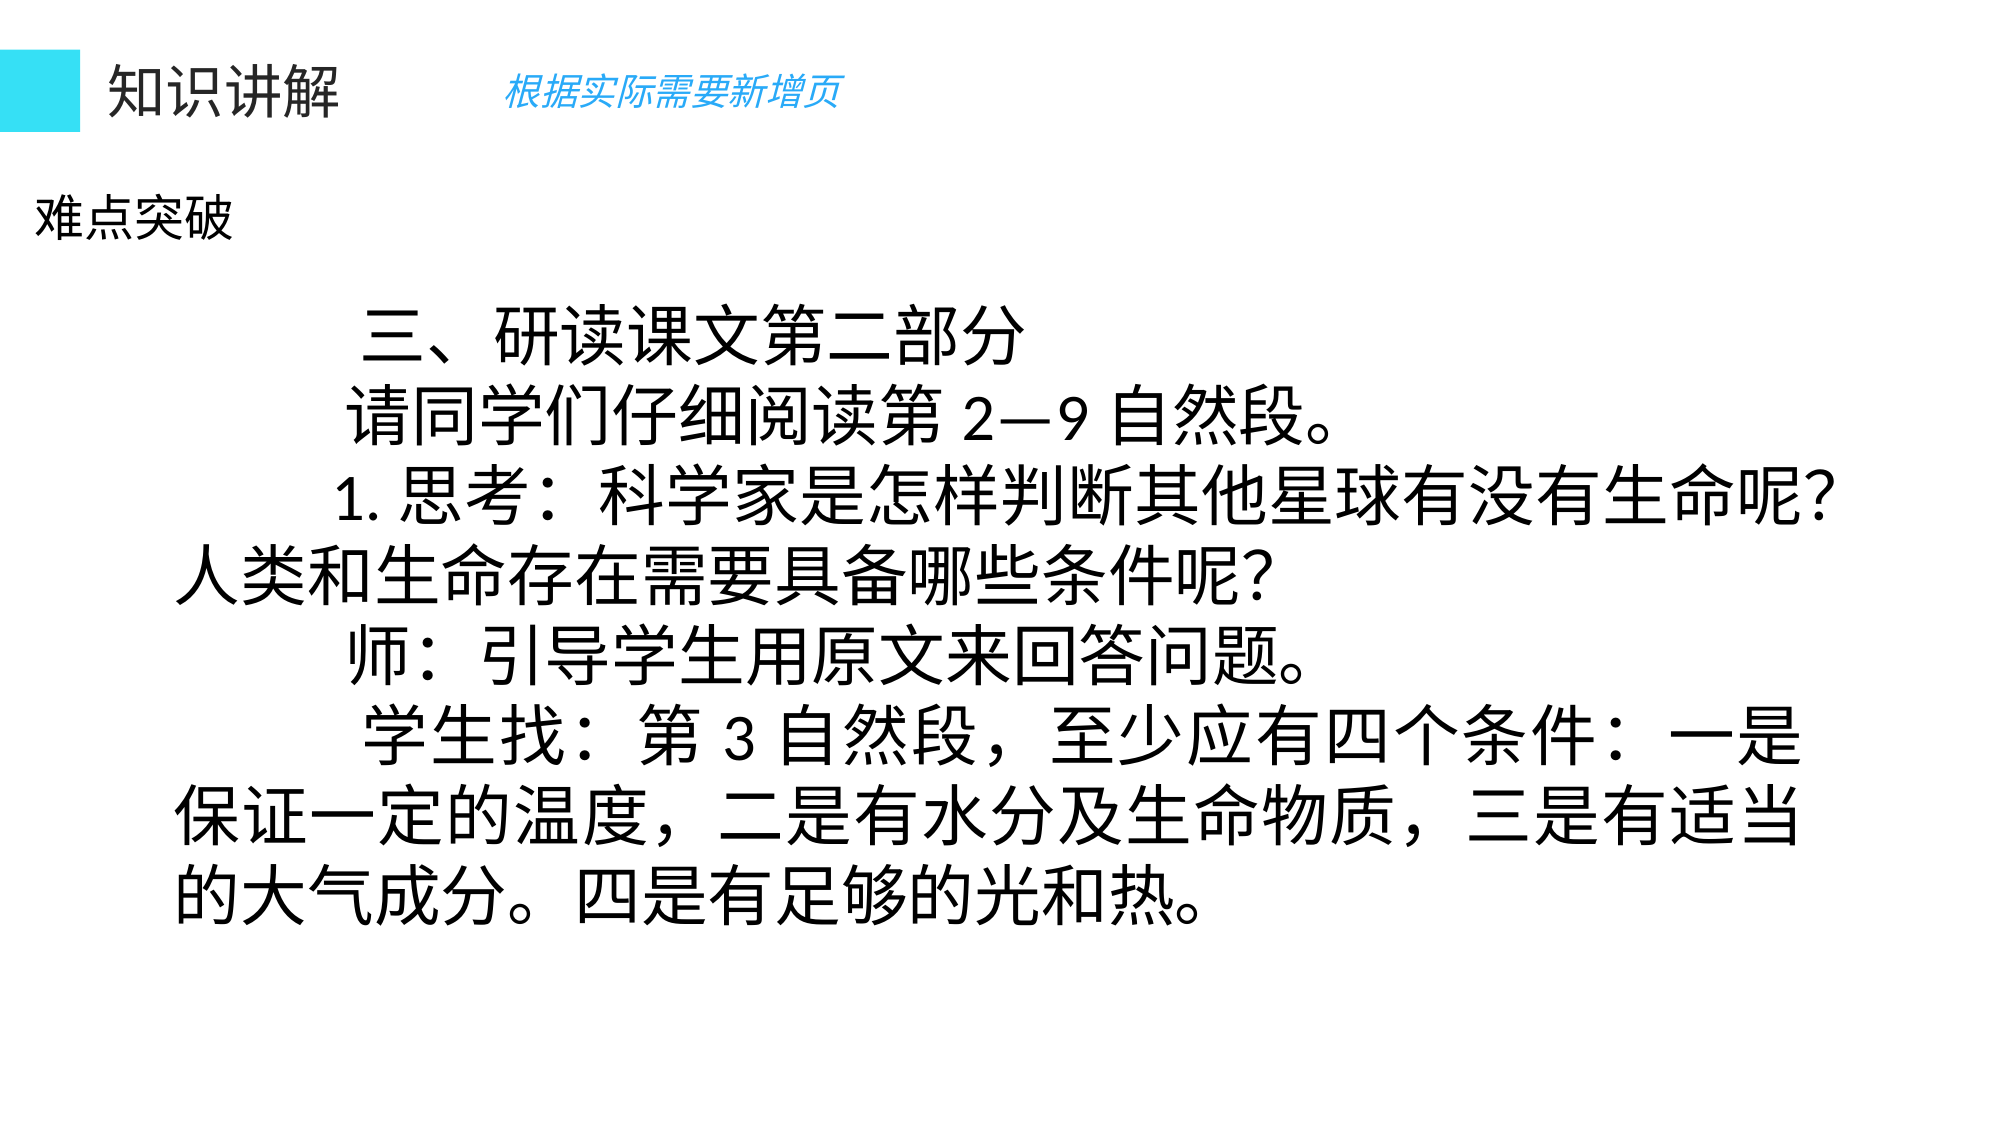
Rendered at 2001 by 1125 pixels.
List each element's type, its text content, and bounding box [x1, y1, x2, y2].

text_box 知识讲解 [92, 47, 398, 133]
text_box [0, 49, 81, 133]
text_box 根据实际需要新增页 [487, 60, 1303, 121]
text_box 难点突破 [19, 148, 295, 254]
text_box 三、研读课文第二部分 请同学们仔细阅读第2—9自然段。 1.思考：科学家是怎样判断其他星球有没有生命呢？人类和生命存在需要具备哪些条件呢？ 师：引导学生用原文来回答问题。 学生找：第3自然段，至少应有四个条件：一是保证一定的温度，二是有水分及生命物质，三是有适当的大气成分。四是有足够的光和热。 [159, 286, 1820, 942]
text_box 活动与探究（温馨提示：规范操作、注意安全） [263, 0, 1528, 235]
